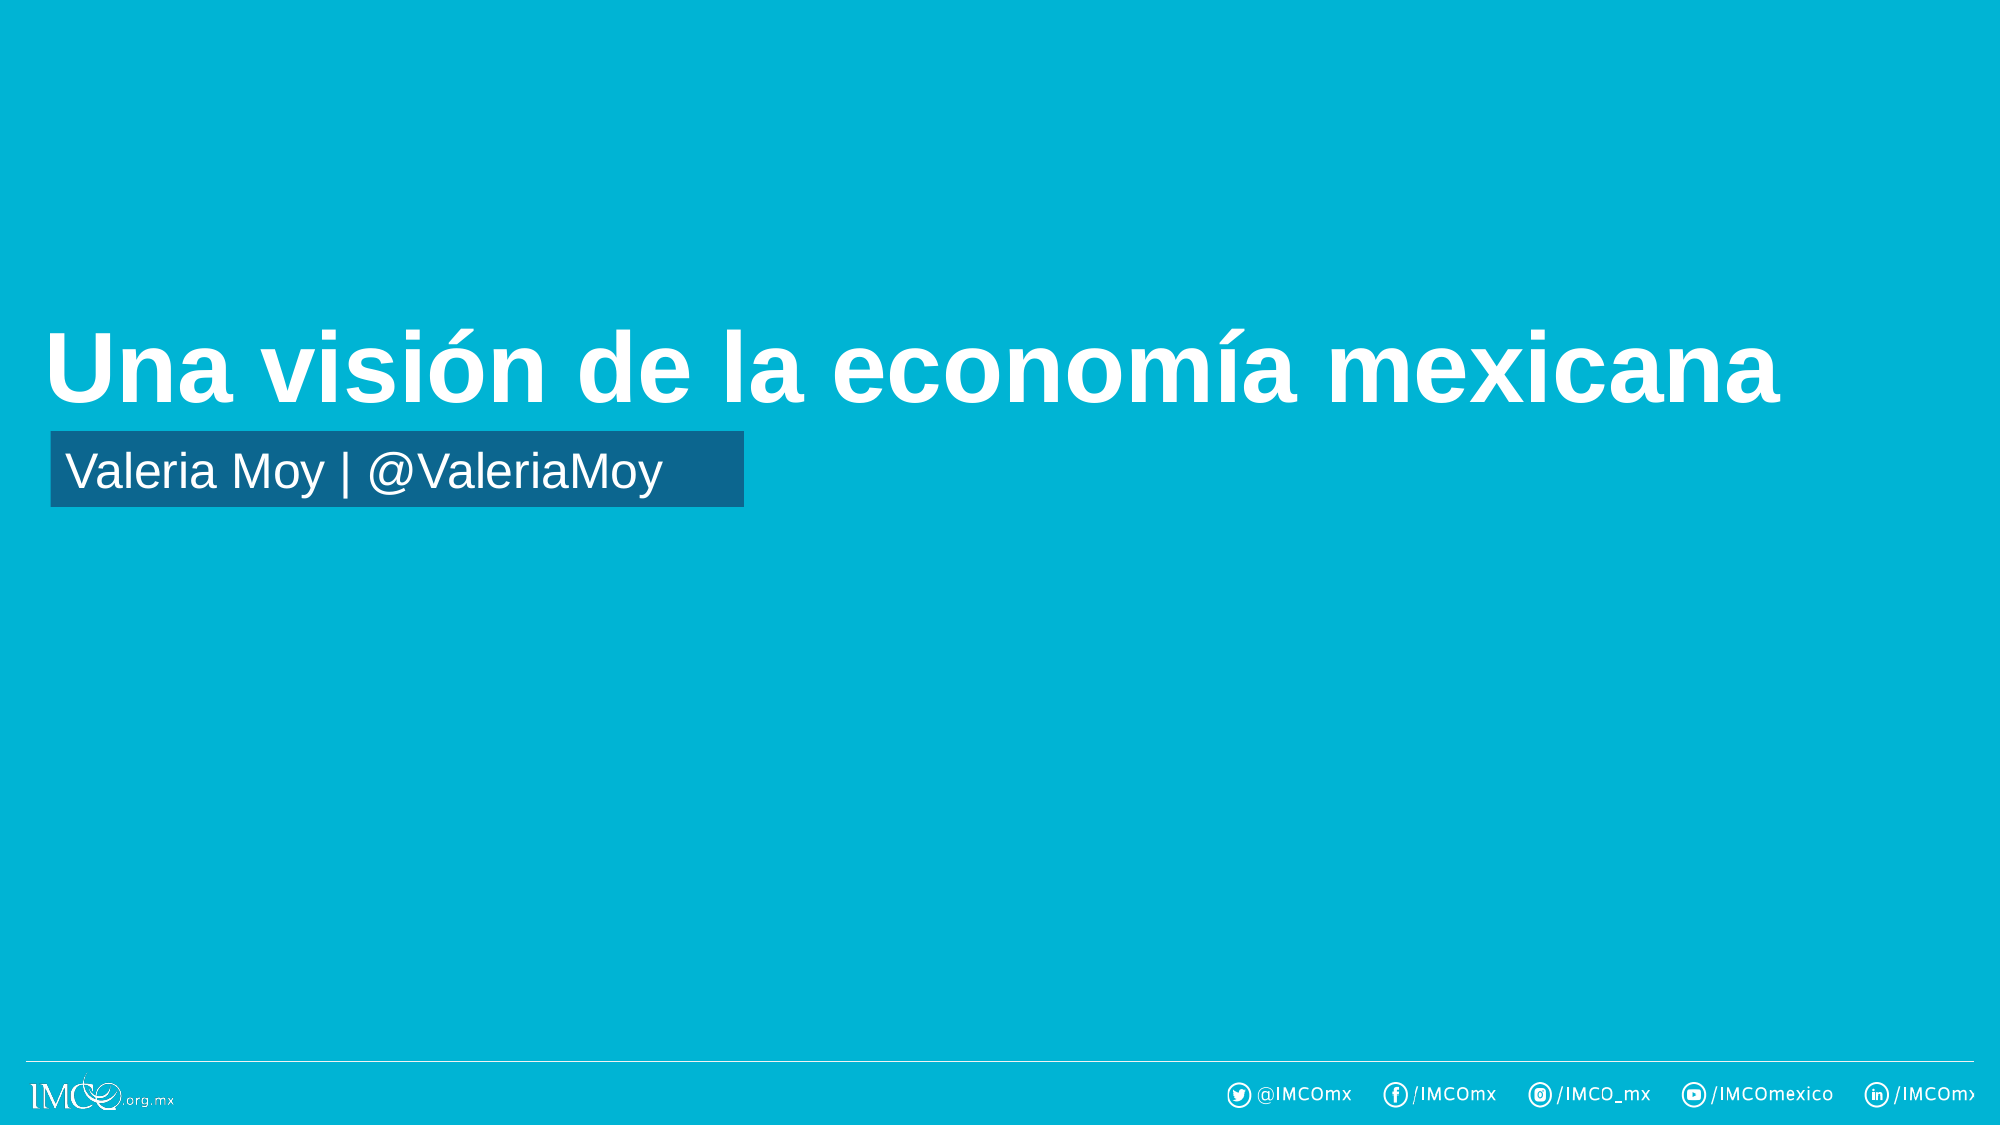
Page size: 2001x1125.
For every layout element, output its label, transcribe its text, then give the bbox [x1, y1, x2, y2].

text_box Una visión de la economía mexicana [29, 294, 1888, 432]
text_box Valeria Moy | @ValeriaMoy [50, 432, 744, 507]
